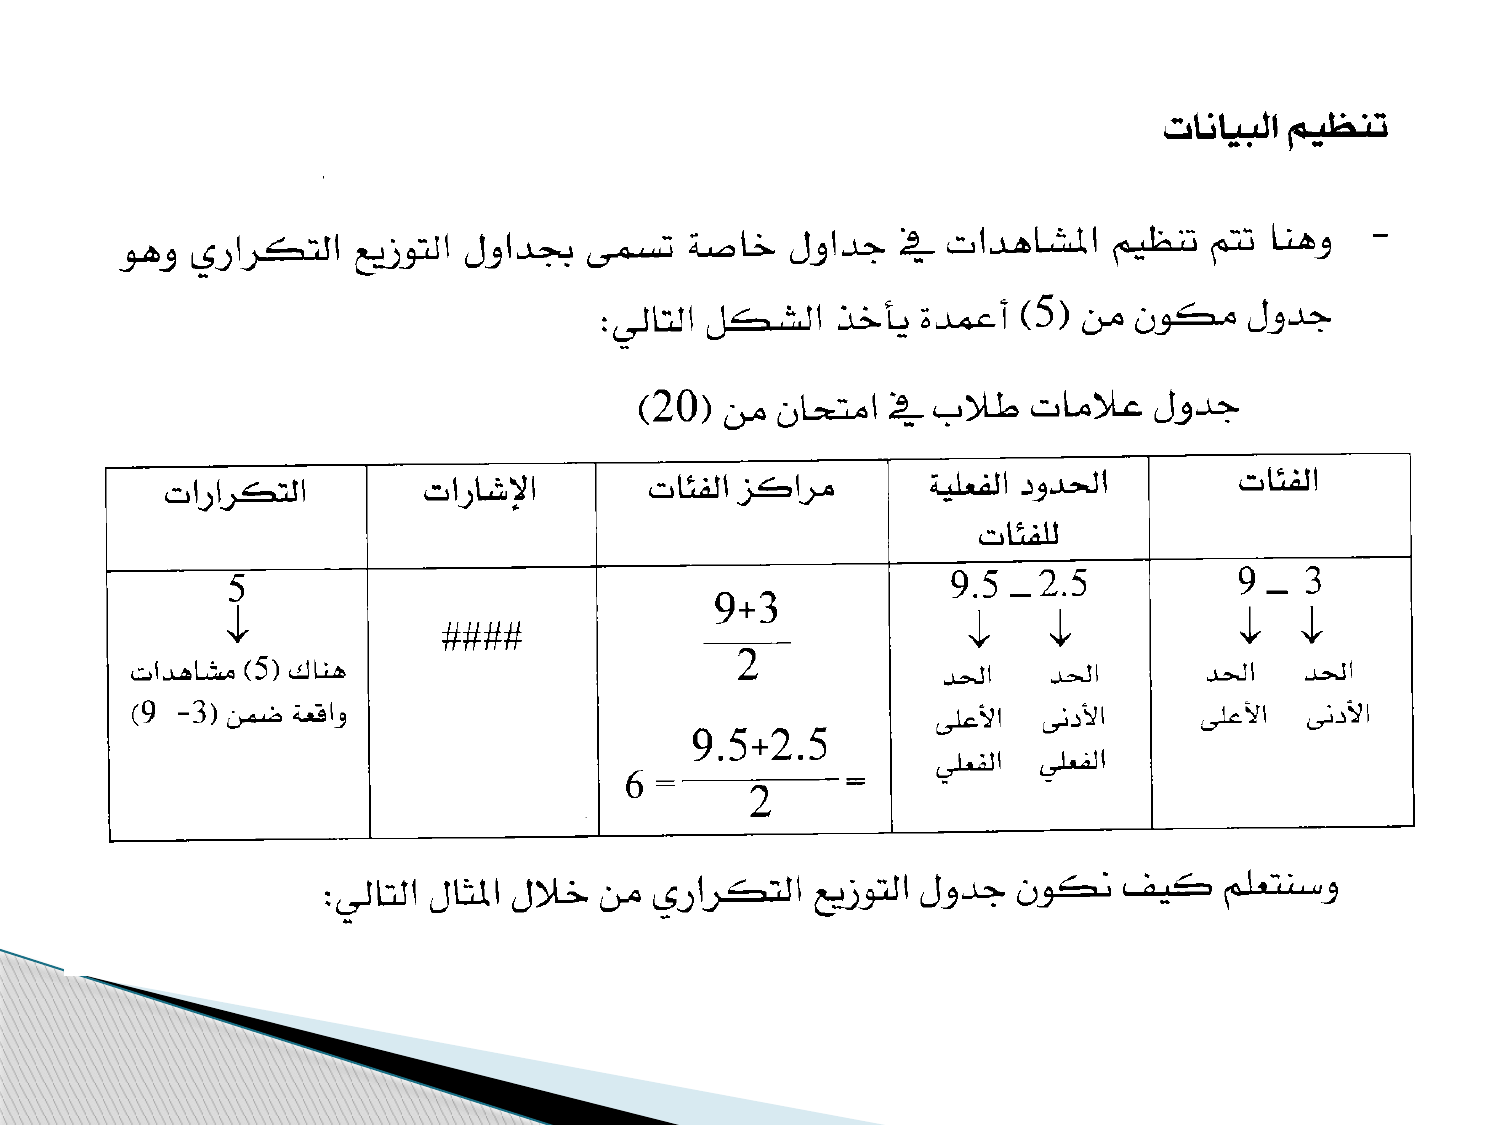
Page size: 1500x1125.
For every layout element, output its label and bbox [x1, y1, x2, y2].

picture [64, 89, 1453, 977]
